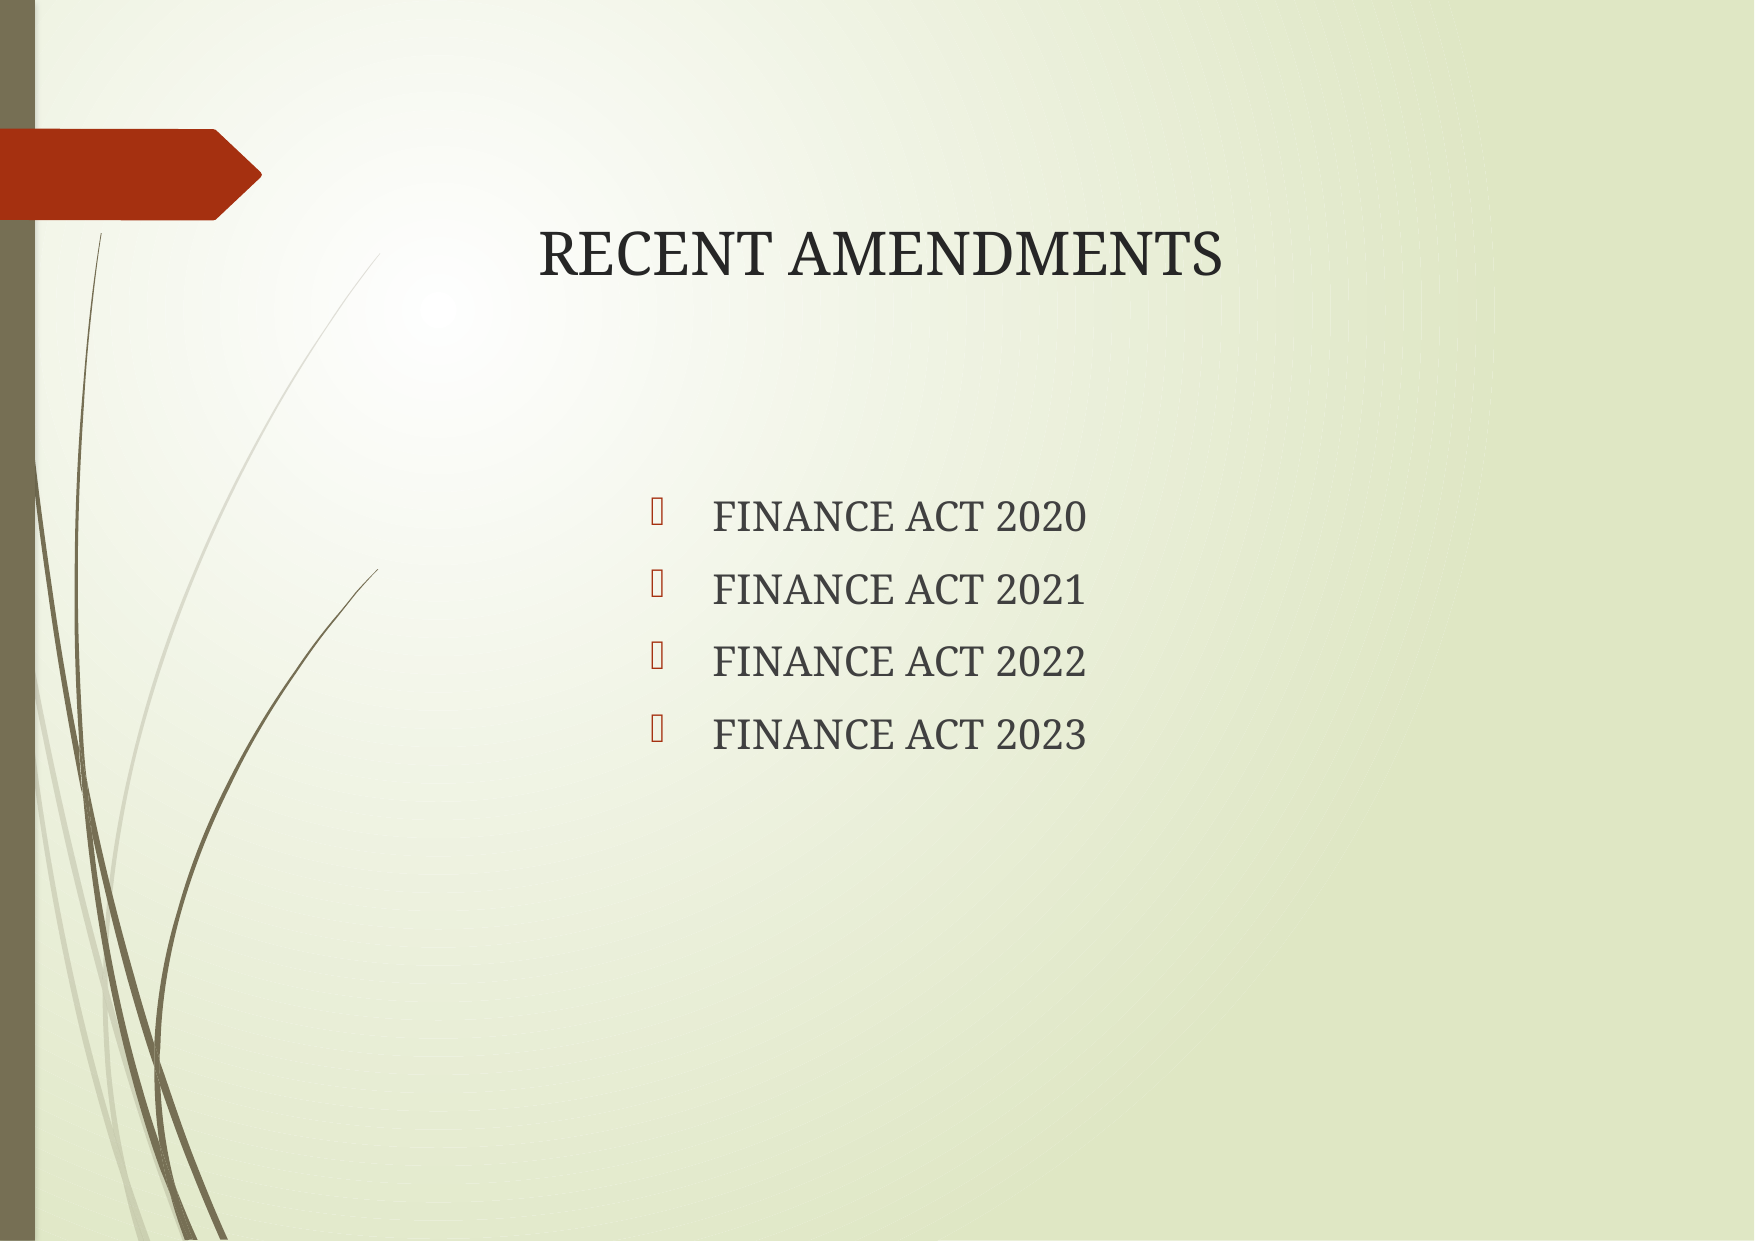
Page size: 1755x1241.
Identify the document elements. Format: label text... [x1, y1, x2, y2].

list FINANCE ACT 2020 FINANCE ACT 2021 FINANCE ACT 2022 FINANCE ACT 2023 [138, 482, 1599, 856]
title RECENT AMENDMENTS [160, 207, 1604, 297]
